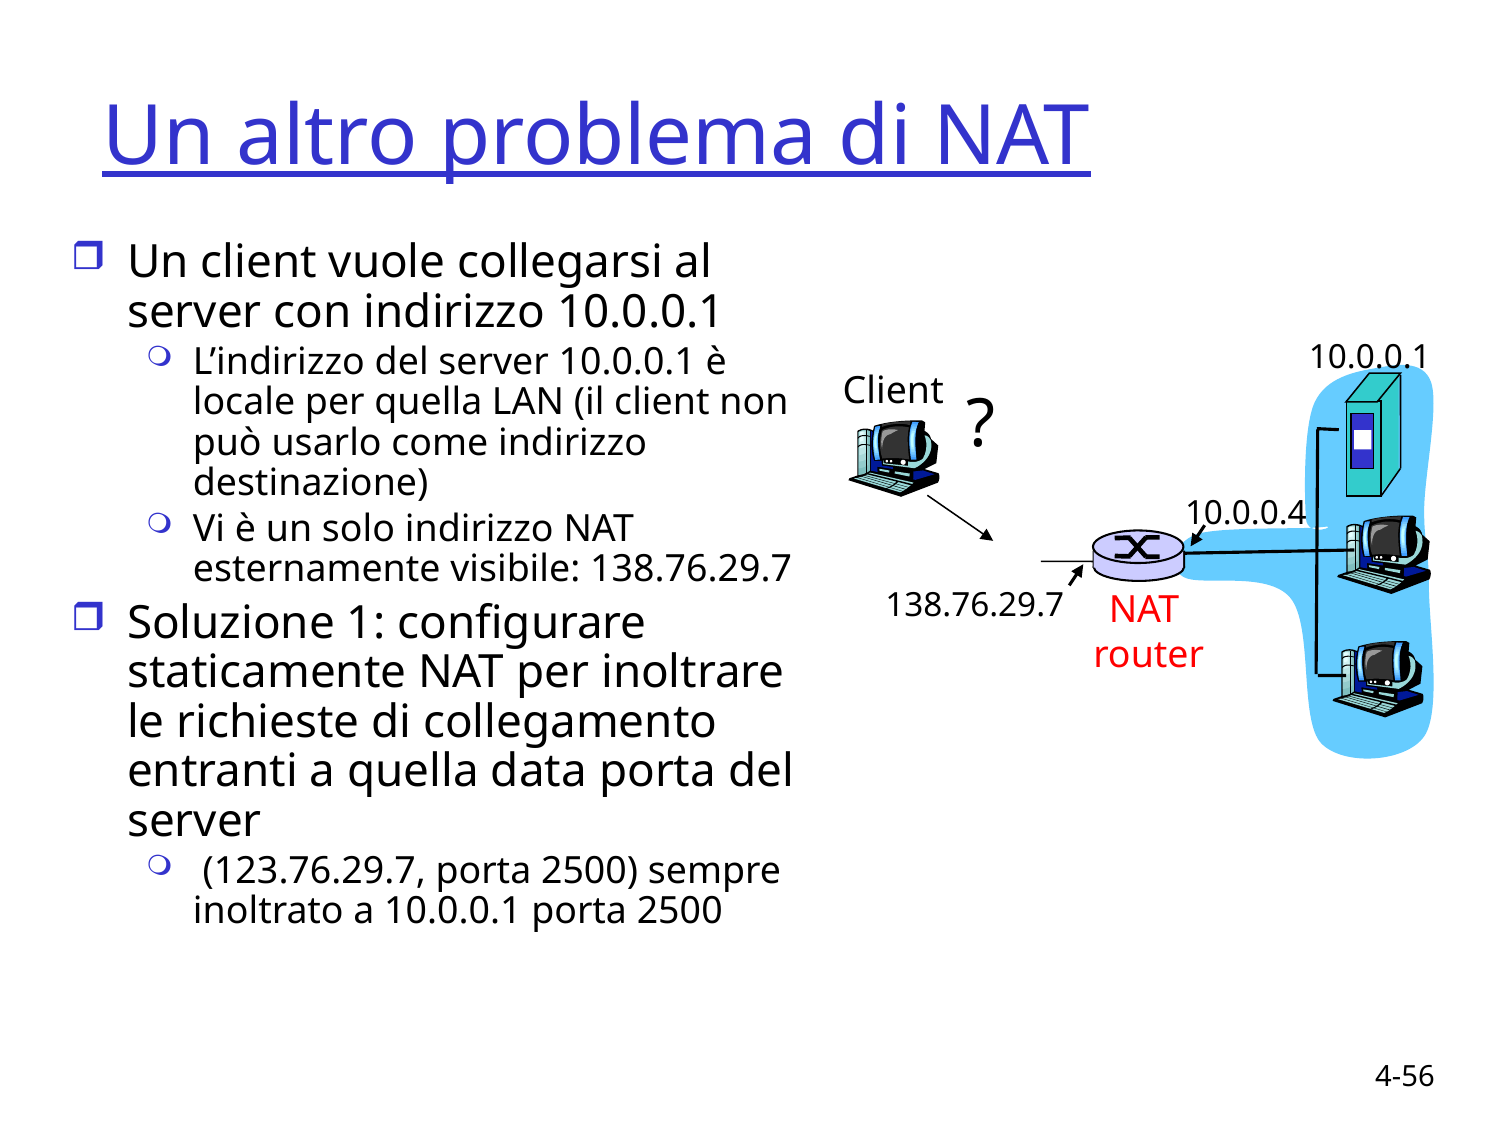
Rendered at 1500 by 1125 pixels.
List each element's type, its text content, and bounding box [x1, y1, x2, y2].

text_box [939, 503, 994, 541]
text_box Un altro problema di NAT [87, 37, 1363, 225]
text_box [1336, 514, 1433, 595]
text_box NAT router [1078, 577, 1220, 683]
text_box 10.0.0.4 [1170, 484, 1322, 539]
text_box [1332, 640, 1426, 718]
text_box 10.0.0.1 [1294, 328, 1446, 383]
text_box Un client vuole collegarsi al server con indirizzo 10.0.0.1 L’indirizzo del server 10.0.0.1 è locale per quella LAN (il client non può usarlo come indirizzo destinazione) Vi è un solo indirizzo NAT esternamente visibile: 138.76.29.7 Soluzione 1: configurare staticamente NAT per inoltrare le richieste di collegamento entranti a quella data porta del server (123.76.29.7, porta 2500) sempre inoltrato a 10.0.0.1 porta 2500 [56, 230, 836, 1077]
text_box [1190, 539, 1434, 759]
text_box 138.76.29.7 [870, 575, 1080, 631]
text_box ? [951, 372, 1011, 467]
text_box [1304, 383, 1434, 550]
text_box [1190, 525, 1205, 547]
text_box [1071, 564, 1084, 577]
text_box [848, 419, 942, 498]
slide_number 4-56 [1338, 1049, 1451, 1125]
text_box Client [828, 358, 959, 419]
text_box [1345, 372, 1401, 498]
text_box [1092, 530, 1185, 582]
